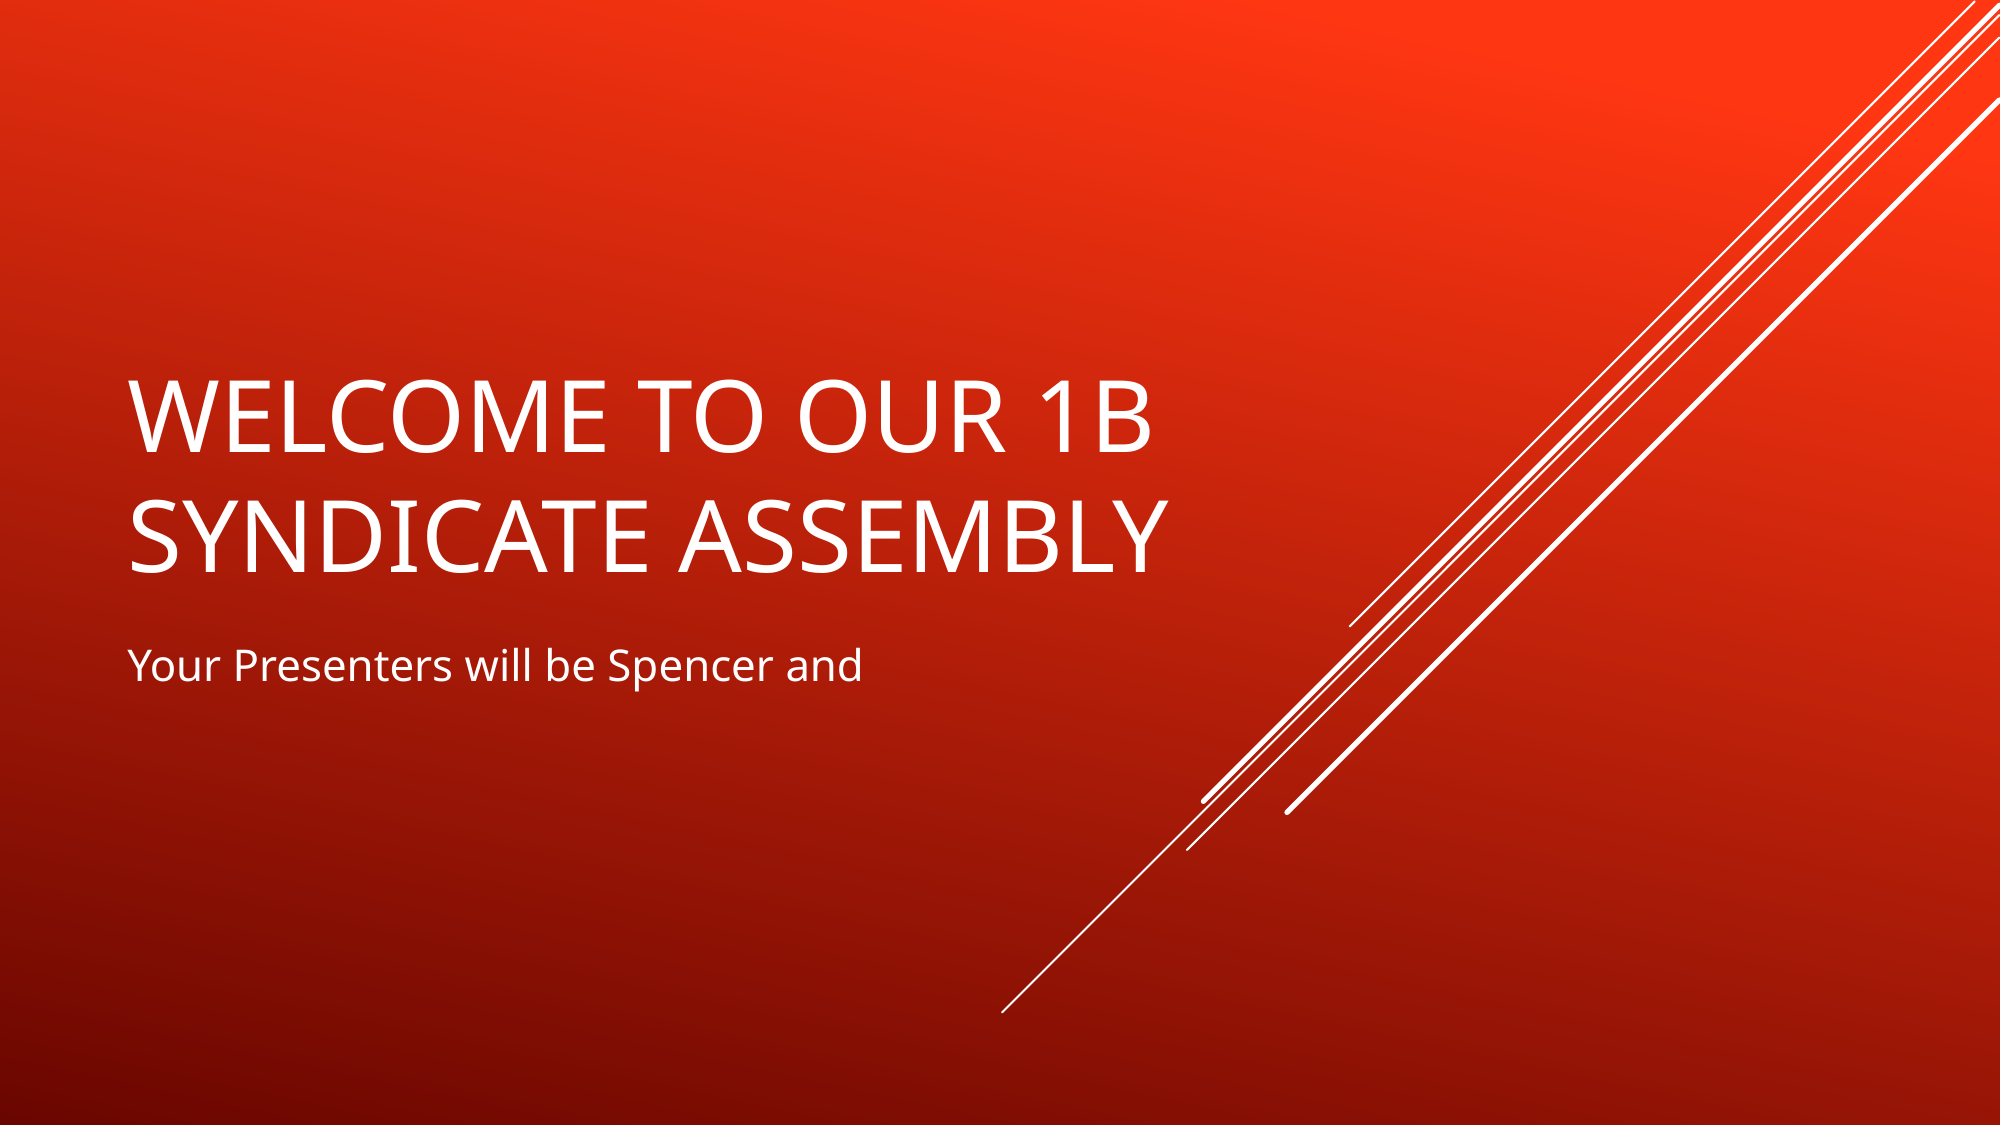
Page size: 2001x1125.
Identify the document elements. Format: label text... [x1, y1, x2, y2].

title Welcome to our 1b syndicate assembly [112, 112, 1425, 600]
subtitle Your Presenters will be Spencer and [112, 630, 1163, 950]
